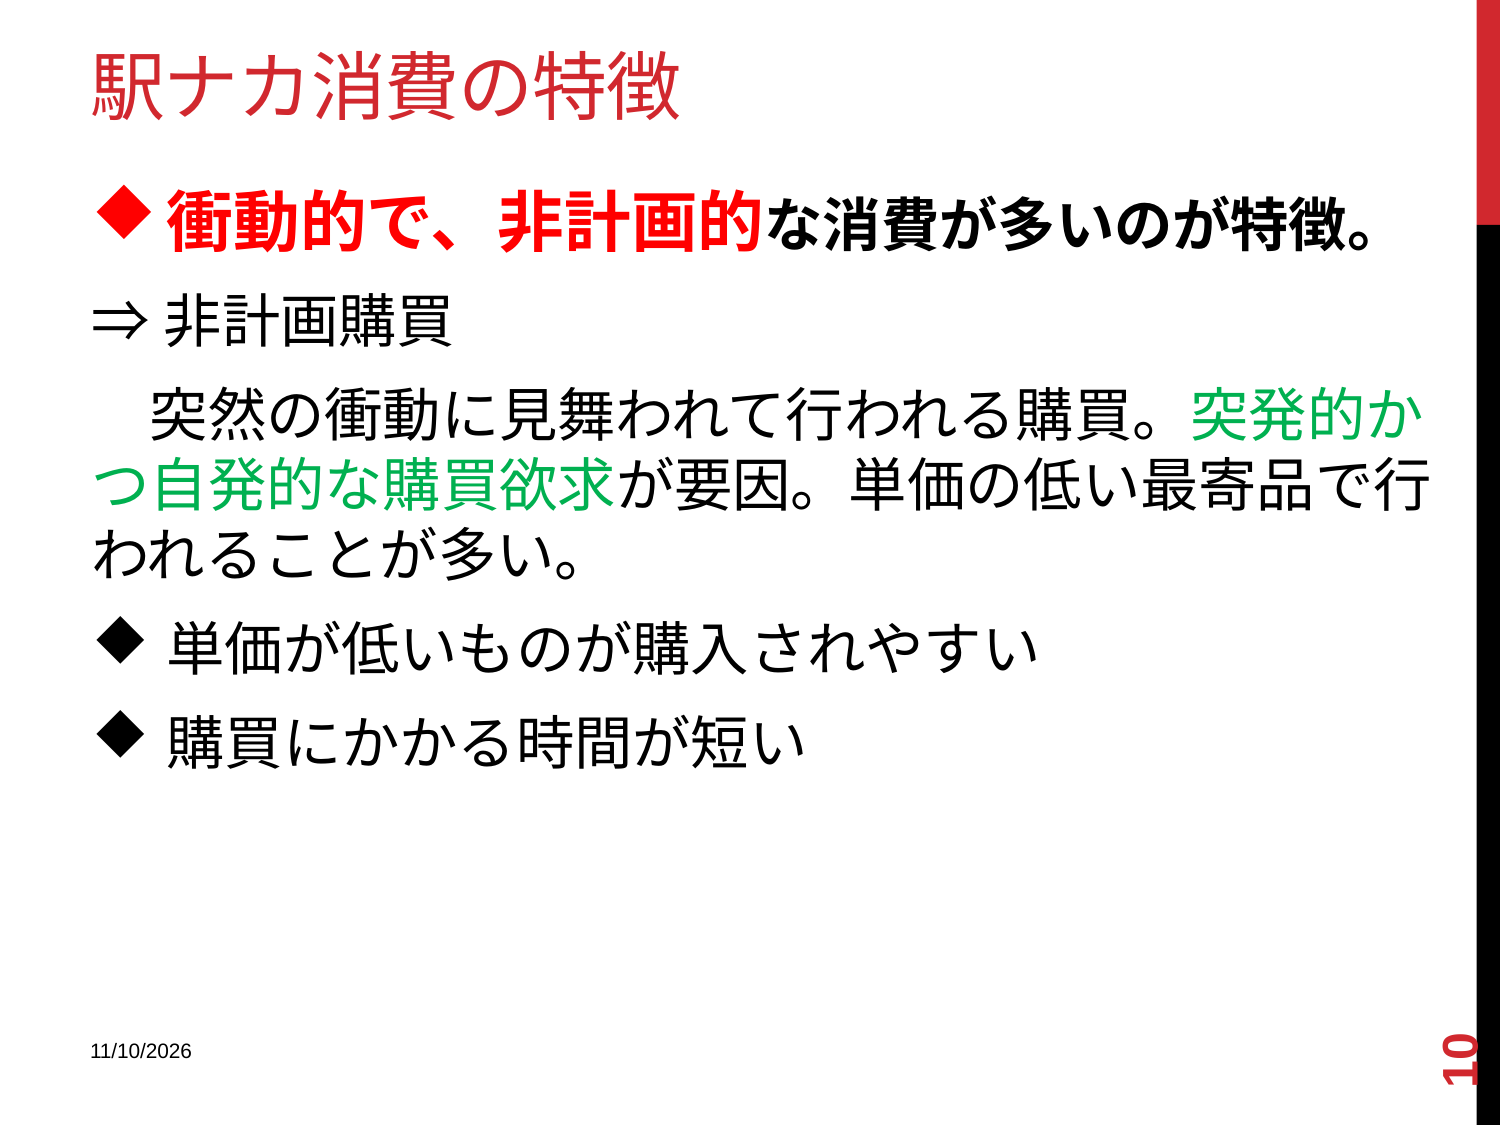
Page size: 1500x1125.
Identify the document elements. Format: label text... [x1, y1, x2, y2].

list 衝動的で、非計画的な消費が多いのが特徴。 ⇒非計画購買 突然の衝動に見舞われて行われる購買。突発的かつ自発的な購買欲求が要因。単価の低い最寄品で行われることが多い。 単価が低いものが購入されやすい 購買にかかる時間が短い [76, 172, 1447, 926]
slide_number 10 [1427, 887, 1488, 1104]
title 駅ナカ消費の特徴 [75, 25, 1025, 138]
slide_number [75, 1012, 638, 1063]
